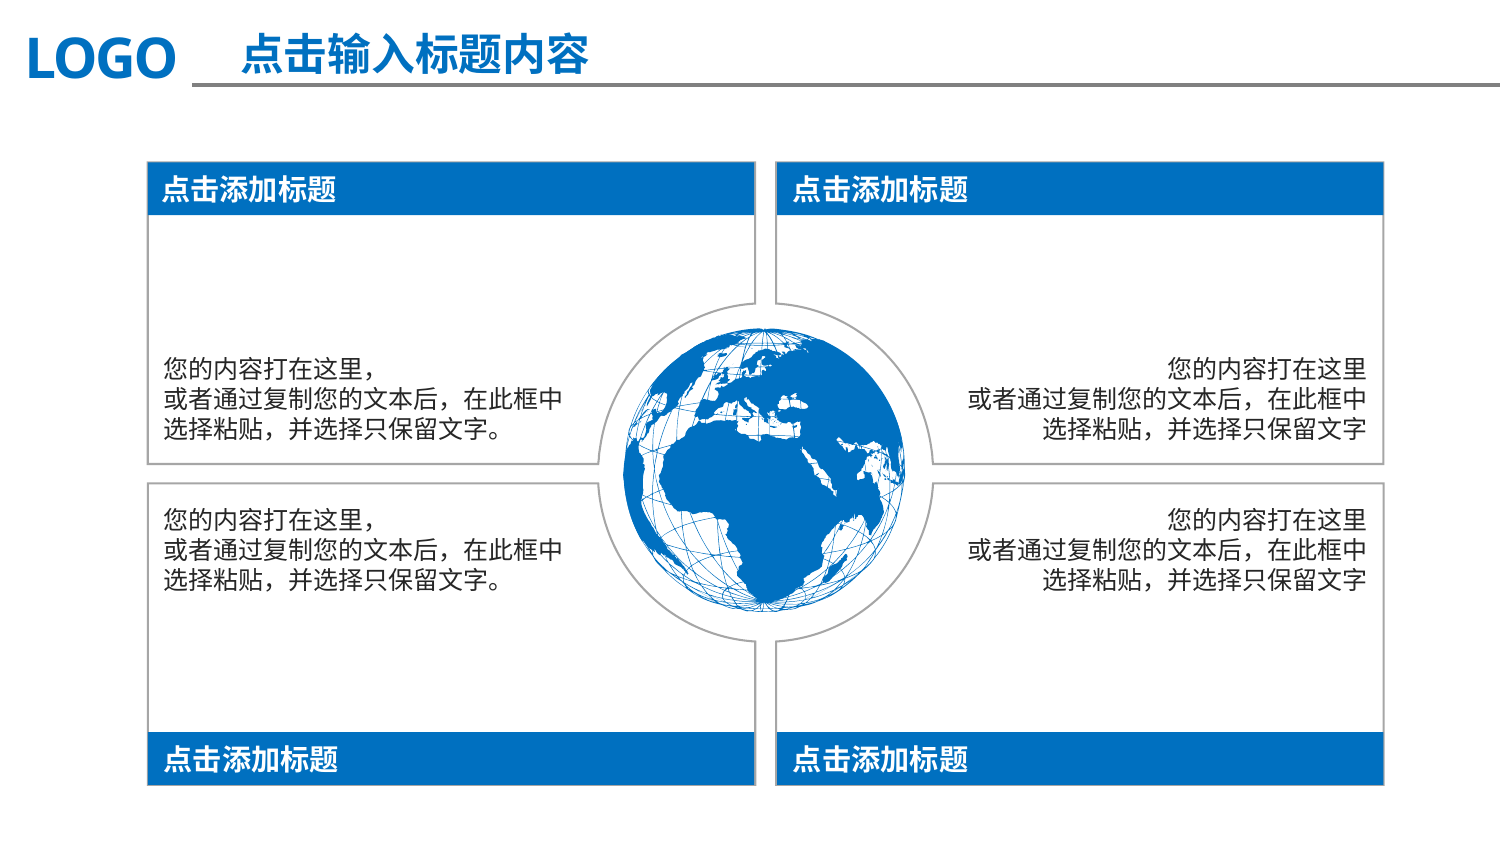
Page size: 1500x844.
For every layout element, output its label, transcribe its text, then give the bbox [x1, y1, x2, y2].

text_box 您的内容打在这里 或者通过复制您的文本后，在此框中 选择粘贴，并选择只保留文字 [776, 162, 1384, 464]
text_box 点击添加标题 [147, 732, 755, 785]
text_box 您的内容打在这里 或者通过复制您的文本后，在此框中 选择粘贴，并选择只保留文字 [776, 483, 1384, 785]
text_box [622, 327, 906, 613]
text_box 点击输入标题内容 [212, 20, 618, 85]
text_box 点击添加标题 [147, 162, 755, 216]
text_box 您的内容打在这里， 或者通过复制您的文本后，在此框中 选择粘贴，并选择只保留文字。 [147, 162, 756, 464]
text_box 您的内容打在这里， 或者通过复制您的文本后，在此框中 选择粘贴，并选择只保留文字。 [147, 483, 756, 785]
text_box 点击添加标题 [777, 162, 1384, 216]
text_box 点击添加标题 [777, 732, 1384, 785]
